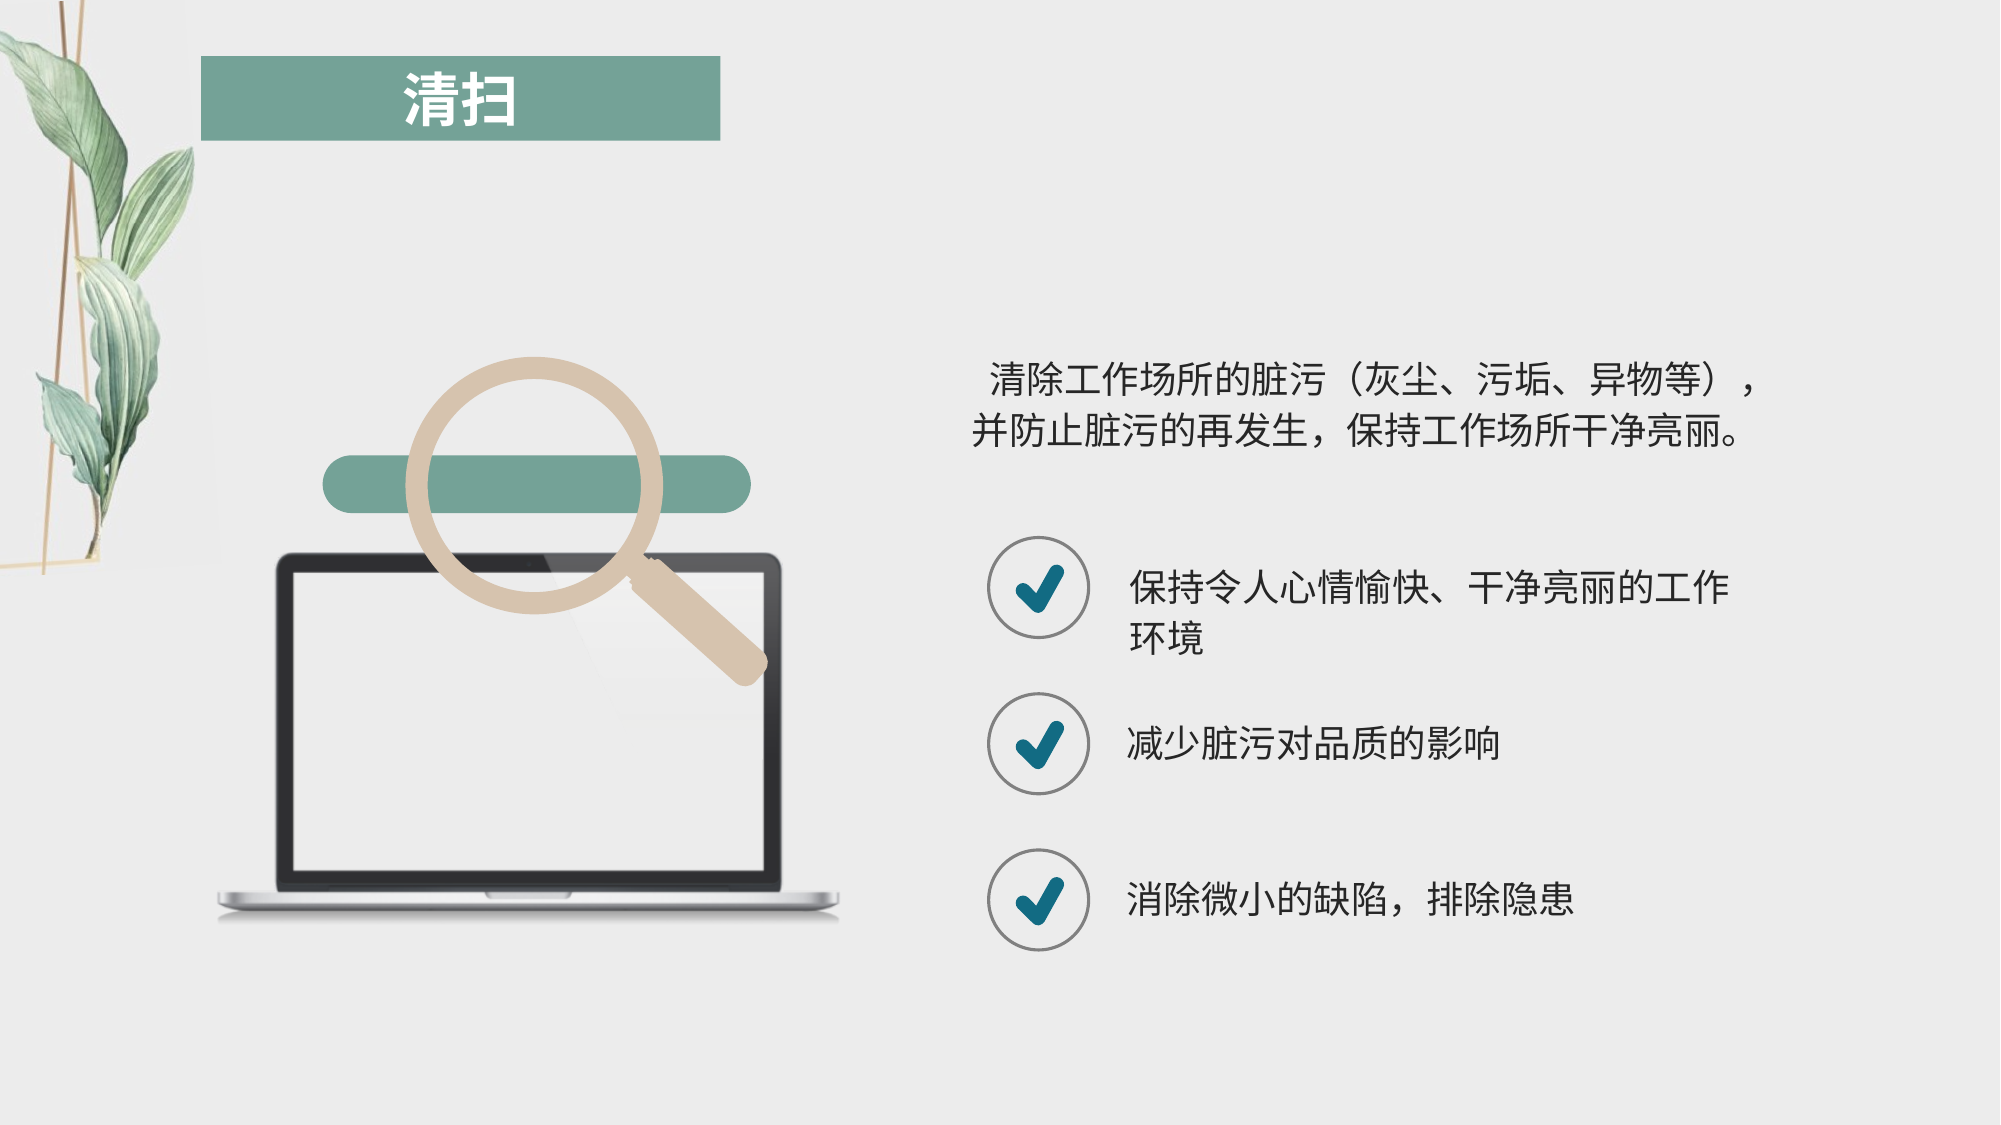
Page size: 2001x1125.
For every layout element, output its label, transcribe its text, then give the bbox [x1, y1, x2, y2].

text_box 减少脏污对品质的影响 [1111, 705, 1782, 772]
text_box 保持令人心情愉快、干净亮丽的工作环境 [1114, 549, 1769, 668]
picture [0, 0, 843, 933]
text_box 消除微小的缺陷，排除隐患 [1111, 862, 1782, 929]
text_box 清除工作场所的脏污（灰尘、污垢、异物等），并防止脏污的再发生，保持工作场所干净亮丽。 [956, 342, 1786, 460]
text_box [988, 849, 1089, 950]
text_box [988, 537, 1089, 638]
text_box [660, 454, 752, 515]
text_box [428, 454, 640, 515]
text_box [988, 693, 1089, 794]
text_box [405, 356, 664, 552]
text_box [321, 454, 409, 515]
